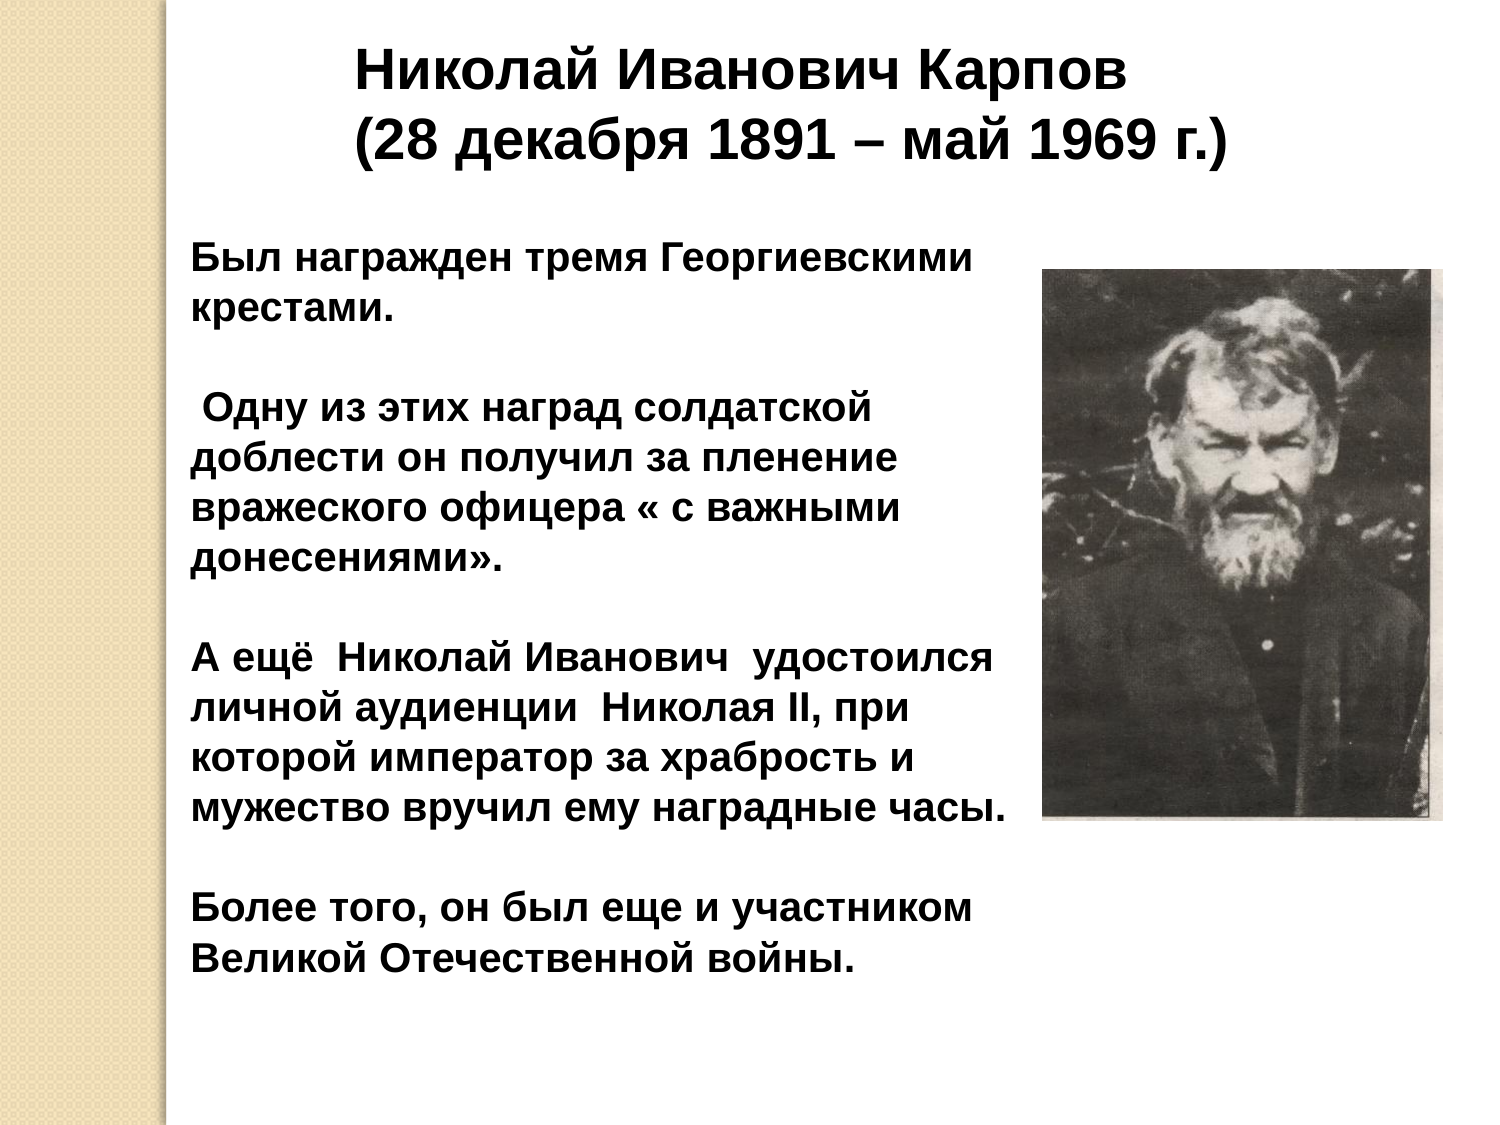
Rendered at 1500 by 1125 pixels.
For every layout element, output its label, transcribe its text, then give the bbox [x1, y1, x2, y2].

text_box Николай Иванович Карпов (28 декабря 1891 – май 1969 г.) [339, 23, 1278, 179]
text_box Был награжден тремя Георгиевскими крестами. Одну из этих наград солдатской доблести он получил за пленение вражеского офицера « с важными донесениями». А ещё Николай Иванович удостоился личной аудиенции Николая II, при которой император за храбрость и мужество вручил ему наградные часы. Более того, он был еще и участником Великой Отечественной войны. [175, 222, 1032, 988]
picture [1042, 269, 1443, 822]
